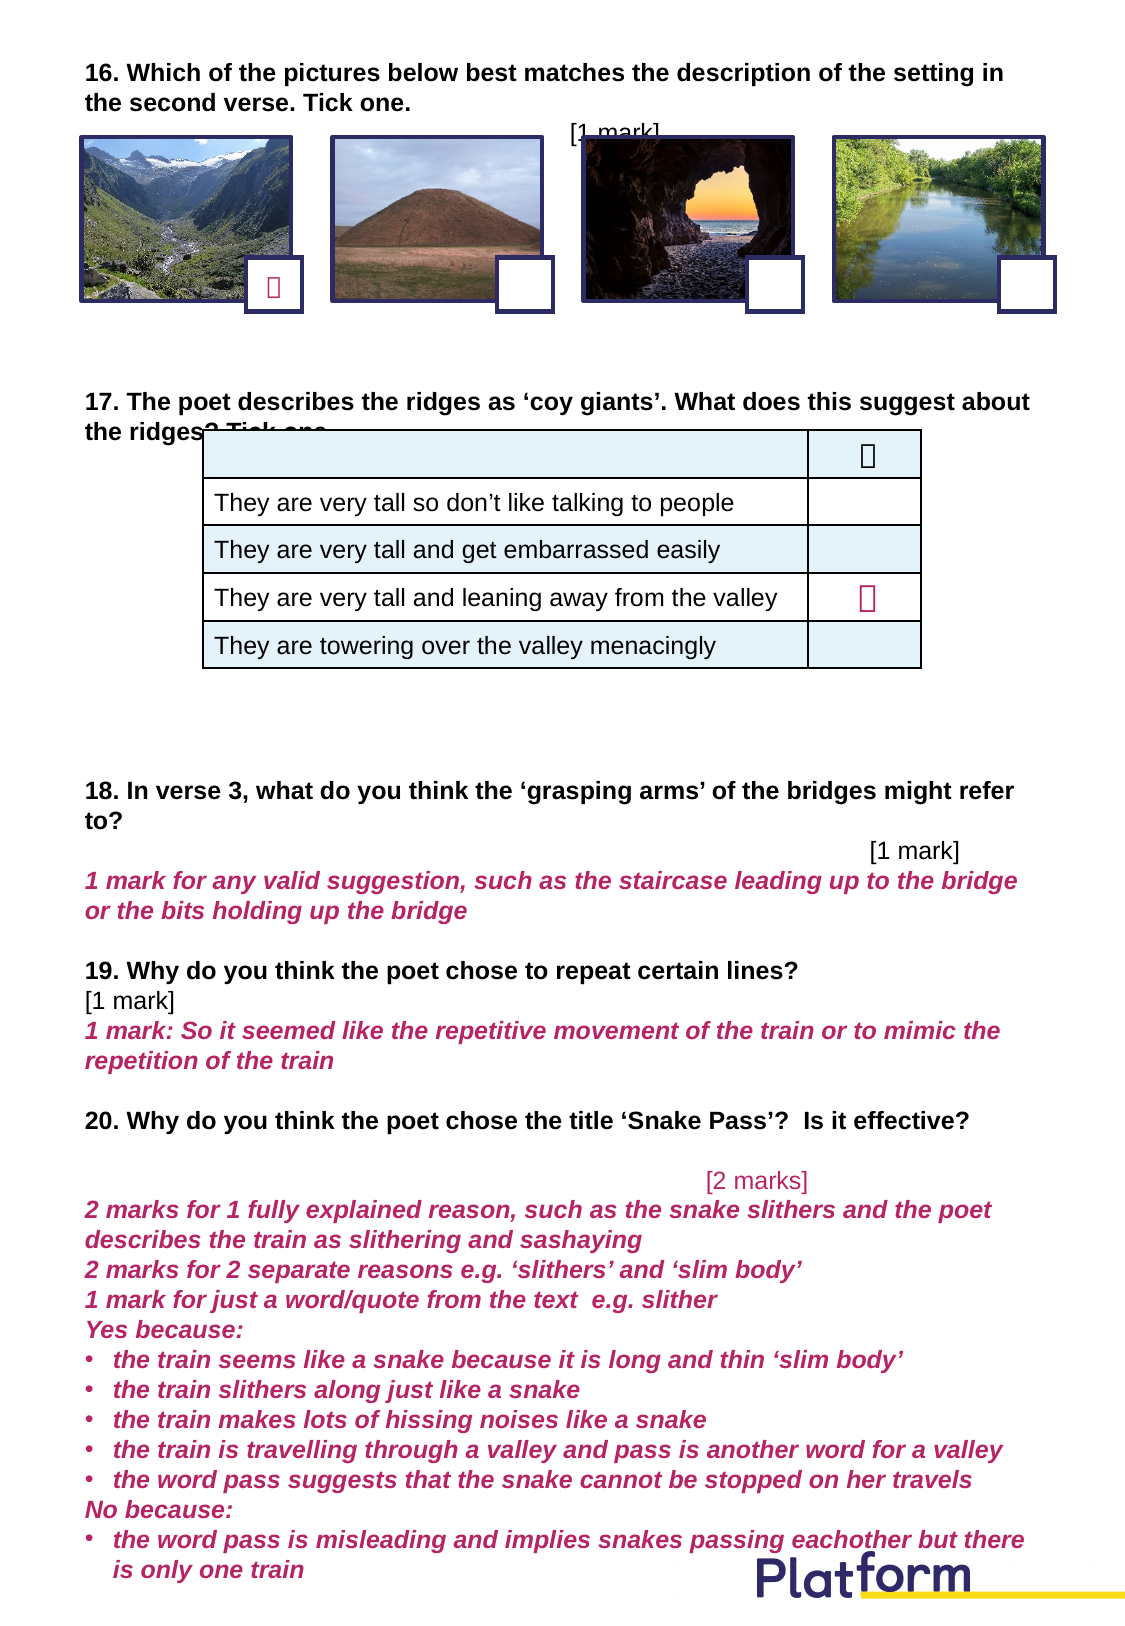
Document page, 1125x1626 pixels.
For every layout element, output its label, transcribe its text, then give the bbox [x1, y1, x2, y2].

picture [599, 1535, 1125, 1625]
table_cell [809, 526, 920, 572]
table_header  [809, 431, 920, 477]
table_cell They are towering over the valley menacingly [204, 622, 807, 667]
table_header [204, 431, 807, 477]
text_box 16. Which of the pictures below best matches the description of the setting in the second verse. Tick one. [1 mark] 17. The poet describes the ridges as ‘coy giants’. What does this suggest about the ridges? Tick one. [1 mark] 18. In verse 3, what do you think the ‘grasping arms’ of the bridges might refer to? [1 mark] 1 mark for any valid suggestion, such as the staircase leading up to the bridge or the bits holding up the bridge 19. Why do you think the poet chose to repeat certain lines? [1 mark] 1 mark: So it seemed like the repetitive movement of the train or to mimic the repetition of the train 20. Why do you think the poet chose the title ‘Snake Pass’? Is it effective? [2 marks] 2 marks for 1 fully explained reason, such as the snake slithers and the poet describes the train as slithering and sashaying 2 marks for 2 separate reasons e.g. ‘slithers’ and ‘slim body’ 1 mark for just a word/quote from the text e.g. slither Yes because: the train seems like a snake because it is long and thin ‘slim body’ the train slithers along just like a snake the train makes lots of hissing noises like a snake the train is travelling through a valley and pass is another word for a valley the word pass suggests that the snake cannot be stopped on her travels No because: the word pass is misleading and implies snakes passing eachother but there is only one train [70, 48, 1054, 1621]
table_cell They are very tall and get embarrassed easily [204, 526, 807, 572]
table_cell They are very tall and leaning away from the valley [204, 574, 807, 620]
table_cell [809, 622, 920, 667]
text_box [83, 139, 1055, 312]
table_cell They are very tall so don’t like talking to people [204, 479, 807, 524]
table_cell [809, 479, 920, 524]
table_cell  [809, 574, 920, 620]
